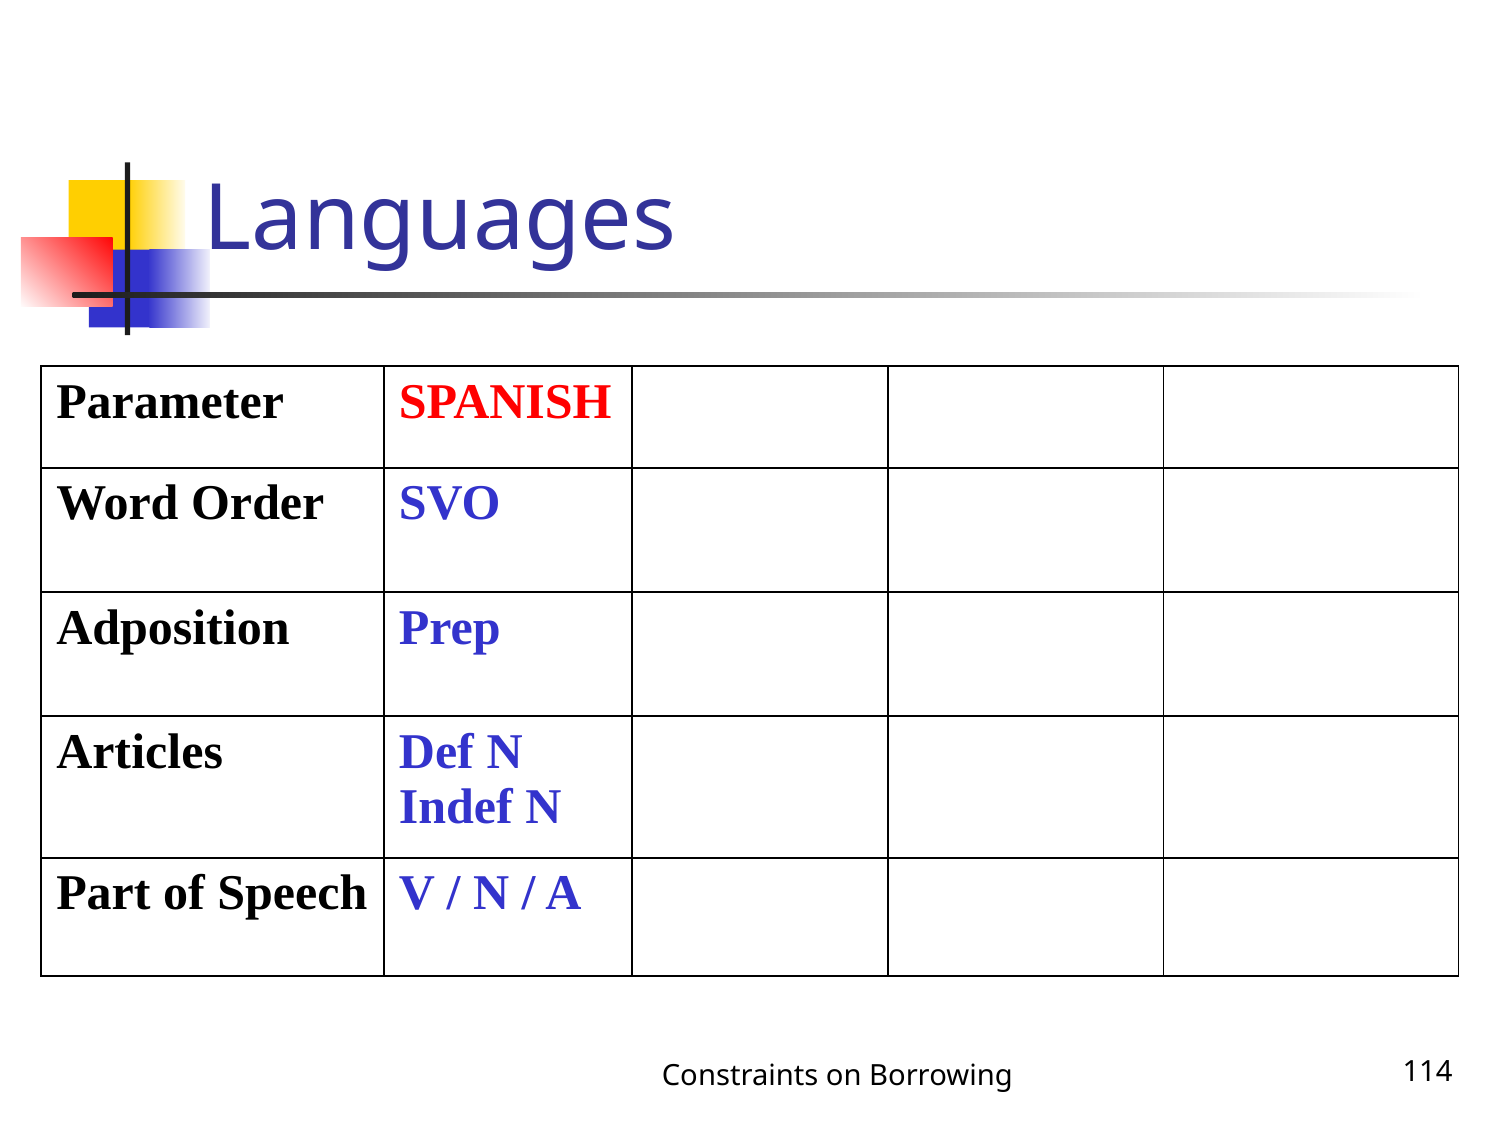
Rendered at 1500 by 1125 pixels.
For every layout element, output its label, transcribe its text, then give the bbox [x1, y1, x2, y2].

table_cell V / N / A [385, 859, 631, 975]
table_cell Adposition [42, 593, 383, 715]
table_cell [633, 717, 887, 857]
table_header [1164, 367, 1458, 467]
table_header SPANISH [385, 367, 631, 467]
table_cell Prep [385, 593, 631, 715]
table_header Parameter [42, 367, 383, 467]
footer Constraints on Borrowing [599, 1023, 1076, 1100]
table_cell [1164, 717, 1458, 857]
table_cell [1164, 469, 1458, 591]
table_cell Def N Indef N [385, 717, 631, 857]
table_cell [633, 593, 887, 715]
table_cell [633, 859, 887, 975]
table_cell SVO [385, 469, 631, 591]
slide_number 114 [1154, 1023, 1468, 1100]
table_header [633, 367, 887, 467]
table_cell [889, 717, 1163, 857]
table_cell [889, 859, 1163, 975]
table_header [889, 367, 1163, 467]
table_cell [633, 469, 887, 591]
table_cell [1164, 859, 1458, 975]
table_cell Articles [42, 717, 383, 857]
table_cell [889, 593, 1163, 715]
table_cell [889, 469, 1163, 591]
table_cell [1164, 593, 1458, 715]
table_cell Word Order [42, 469, 383, 591]
table_cell Part of Speech [42, 859, 383, 975]
title Languages [188, 34, 1468, 276]
